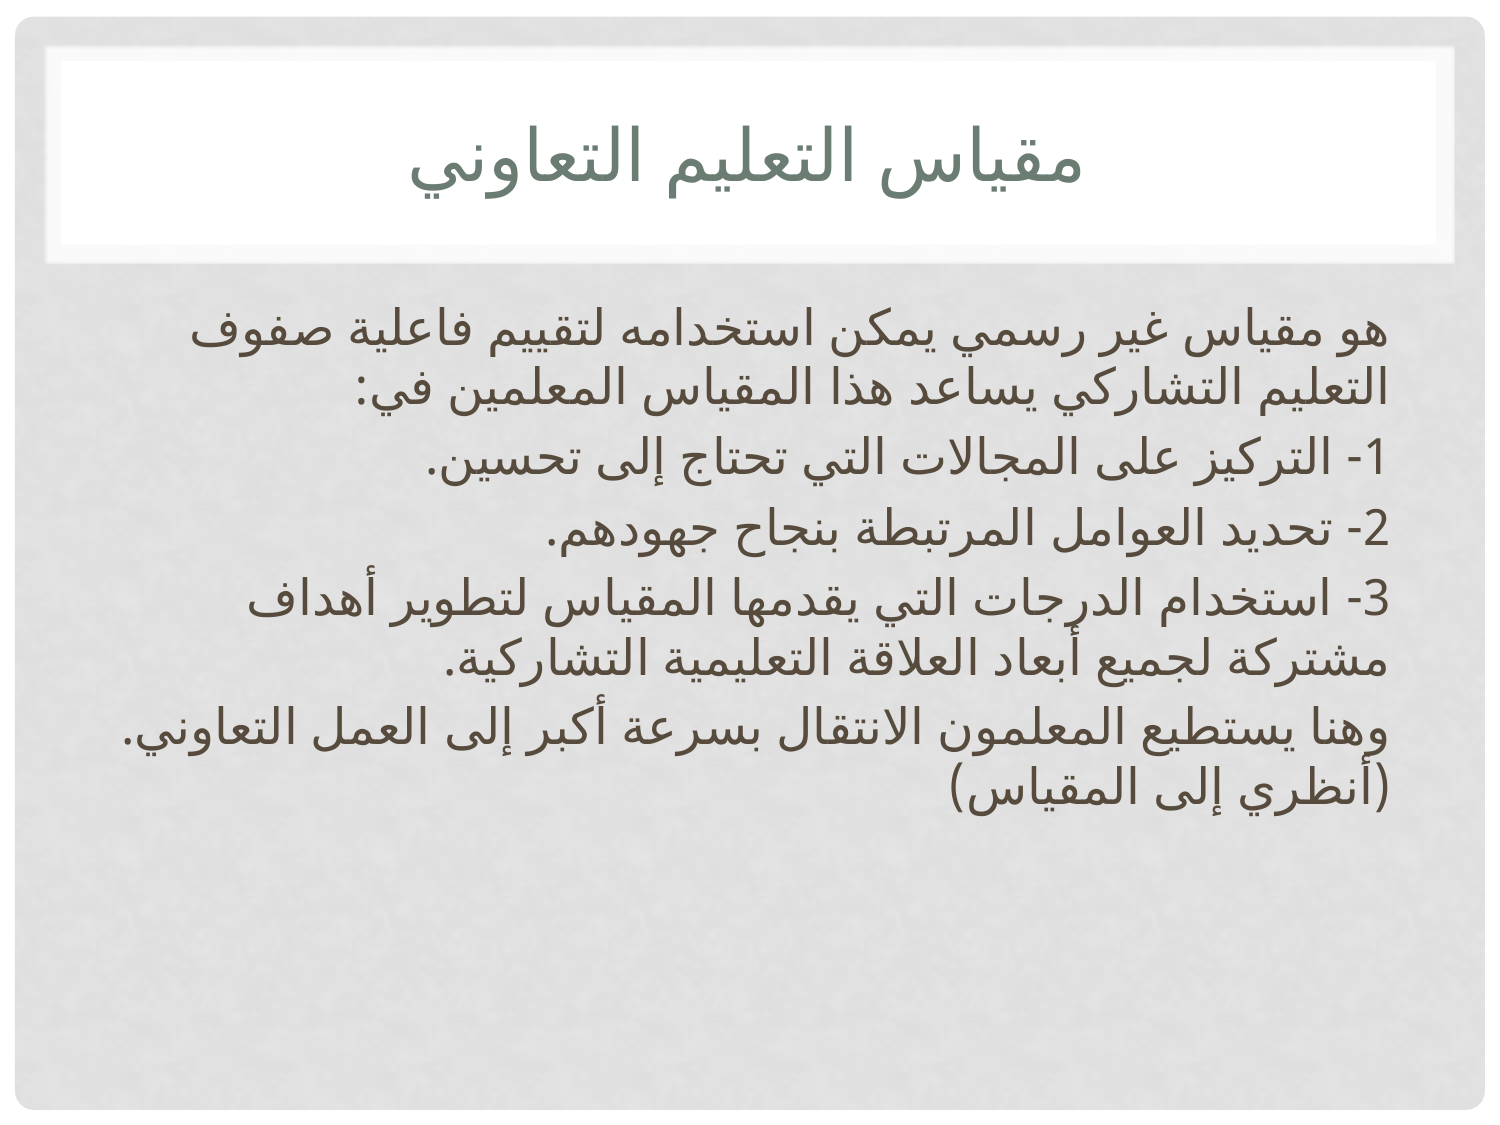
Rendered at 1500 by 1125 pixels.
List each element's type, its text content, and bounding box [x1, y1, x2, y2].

title مقياس التعليم التعاوني [69, 66, 1425, 238]
list هو مقياس غير رسمي يمكن استخدامه لتقييم فاعلية صفوف التعليم التشاركي يساعد هذا المقياس المعلمين في: 1- التركيز على المجالات التي تحتاج إلى تحسين. 2- تحديد العوامل المرتبطة بنجاح جهودهم. 3- استخدام الدرجات التي يقدمها المقياس لتطوير أهداف مشتركة لجميع أبعاد العلاقة التعليمية التشاركية. وهنا يستطيع المعلمون الانتقال بسرعة أكبر إلى العمل التعاوني. (أنظري إلى المقياس) [75, 287, 1425, 1005]
